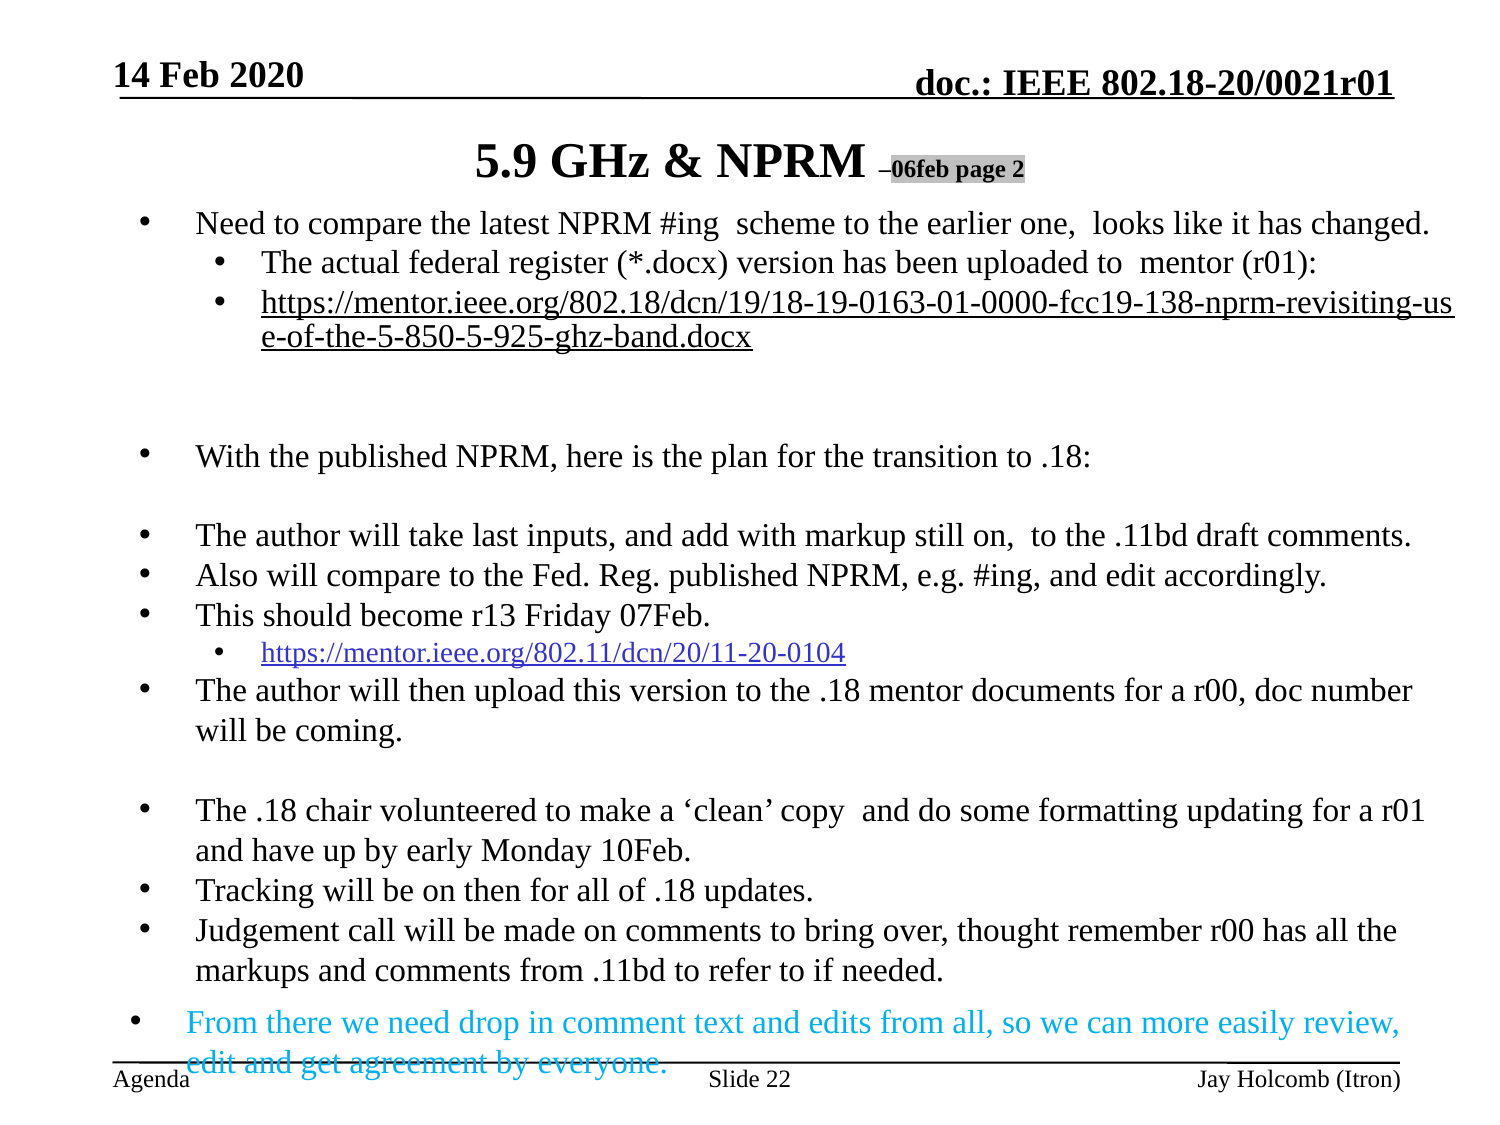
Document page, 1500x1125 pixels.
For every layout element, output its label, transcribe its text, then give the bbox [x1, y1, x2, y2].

title 5.9 GHz & NPRM –06feb page 2 [59, 102, 1441, 213]
list Need to compare the latest NPRM #ing scheme to the earlier one, looks like it has changed. The actual federal register (*.docx) version has been uploaded to mentor (r01): https://mentor.ieee.org/802.18/dcn/19/18-19-0163-01-0000-fcc19-138-nprm-revisiting-use-of-the-5-850-5-925-ghz-band.docx With the published NPRM, here is the plan for the transition to .18: The author will take last inputs, and add with markup still on, to the .11bd draft comments. Also will compare to the Fed. Reg. published NPRM, e.g. #ing, and edit accordingly. This should become r13 Friday 07Feb. https://mentor.ieee.org/802.11/dcn/20/11-20-0104 The author will then upload this version to the .18 mentor documents for a r00, doc number will be coming. The .18 chair volunteered to make a ‘clean’ copy and do some formatting updating for a r01 and have up by early Monday 10Feb. Tracking will be on then for all of .18 updates. Judgement call will be made on comments to bring over, thought remember r00 has all the markups and comments from .11bd to refer to if needed. From there we need drop in comment text and edits from all, so we can more easily review, edit and get agreement by everyone. [114, 192, 1476, 1063]
slide_number Slide 22 [699, 1061, 800, 1123]
footer Jay Holcomb (Itron) [878, 1061, 1402, 1093]
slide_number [112, 49, 488, 95]
